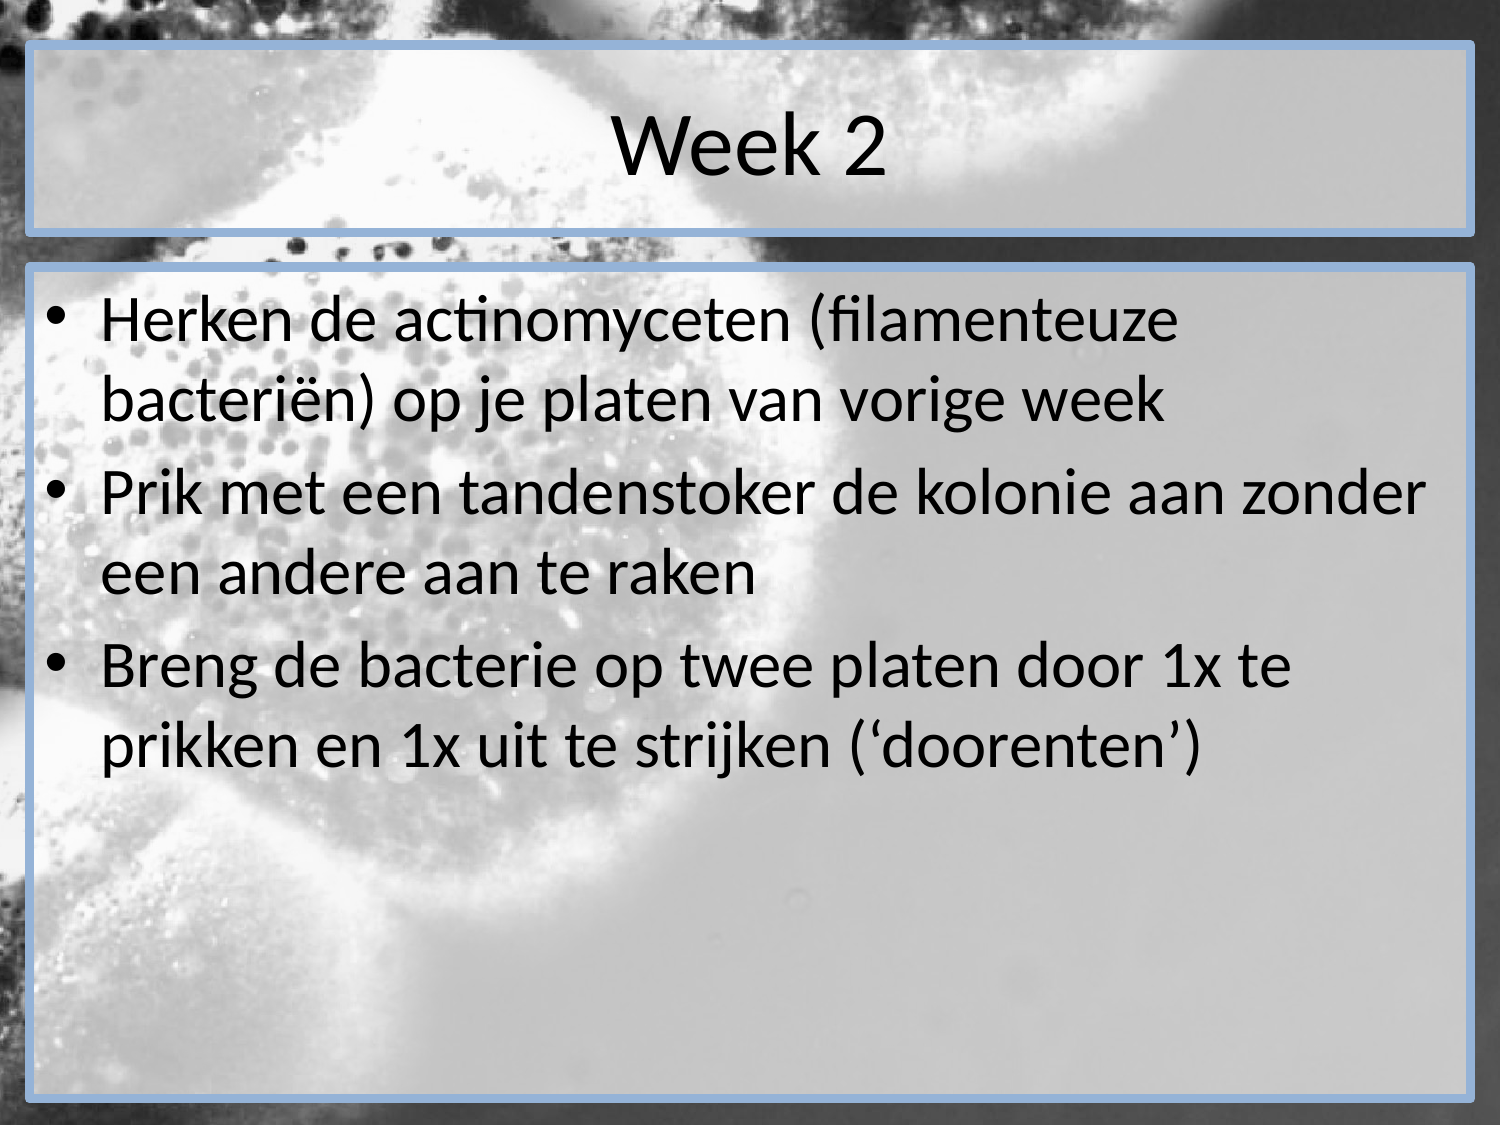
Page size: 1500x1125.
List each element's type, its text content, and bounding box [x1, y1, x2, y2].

list Herken de actinomyceten (filamenteuze bacteriën) op je platen van vorige week Prik met een tandenstoker de kolonie aan zonder een andere aan te raken Breng de bacterie op twee platen door 1x te prikken en 1x uit te strijken (‘doorenten’) [25, 262, 1475, 1103]
title Week 2 [25, 40, 1475, 237]
